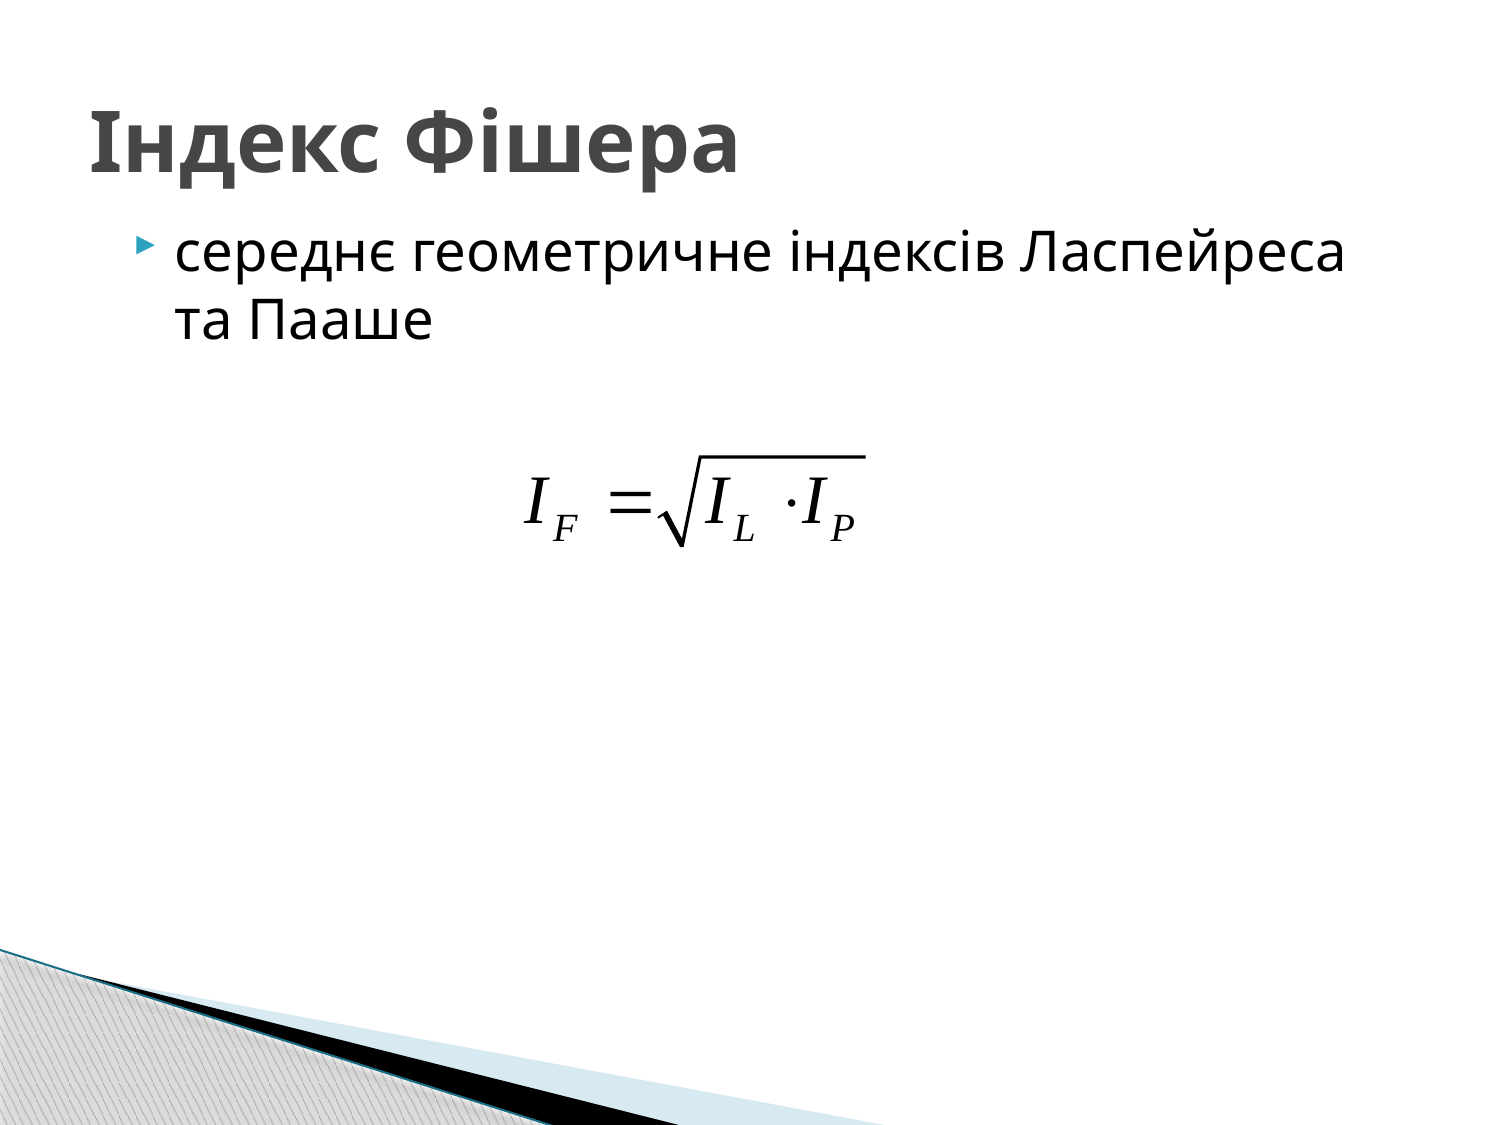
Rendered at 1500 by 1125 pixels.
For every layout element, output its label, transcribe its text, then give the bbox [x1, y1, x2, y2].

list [513, 444, 881, 559]
title Індекс Фішера [75, 45, 1425, 233]
text_box середнє геометричне індексів Ласпейреса та Пааше [100, 208, 1412, 365]
